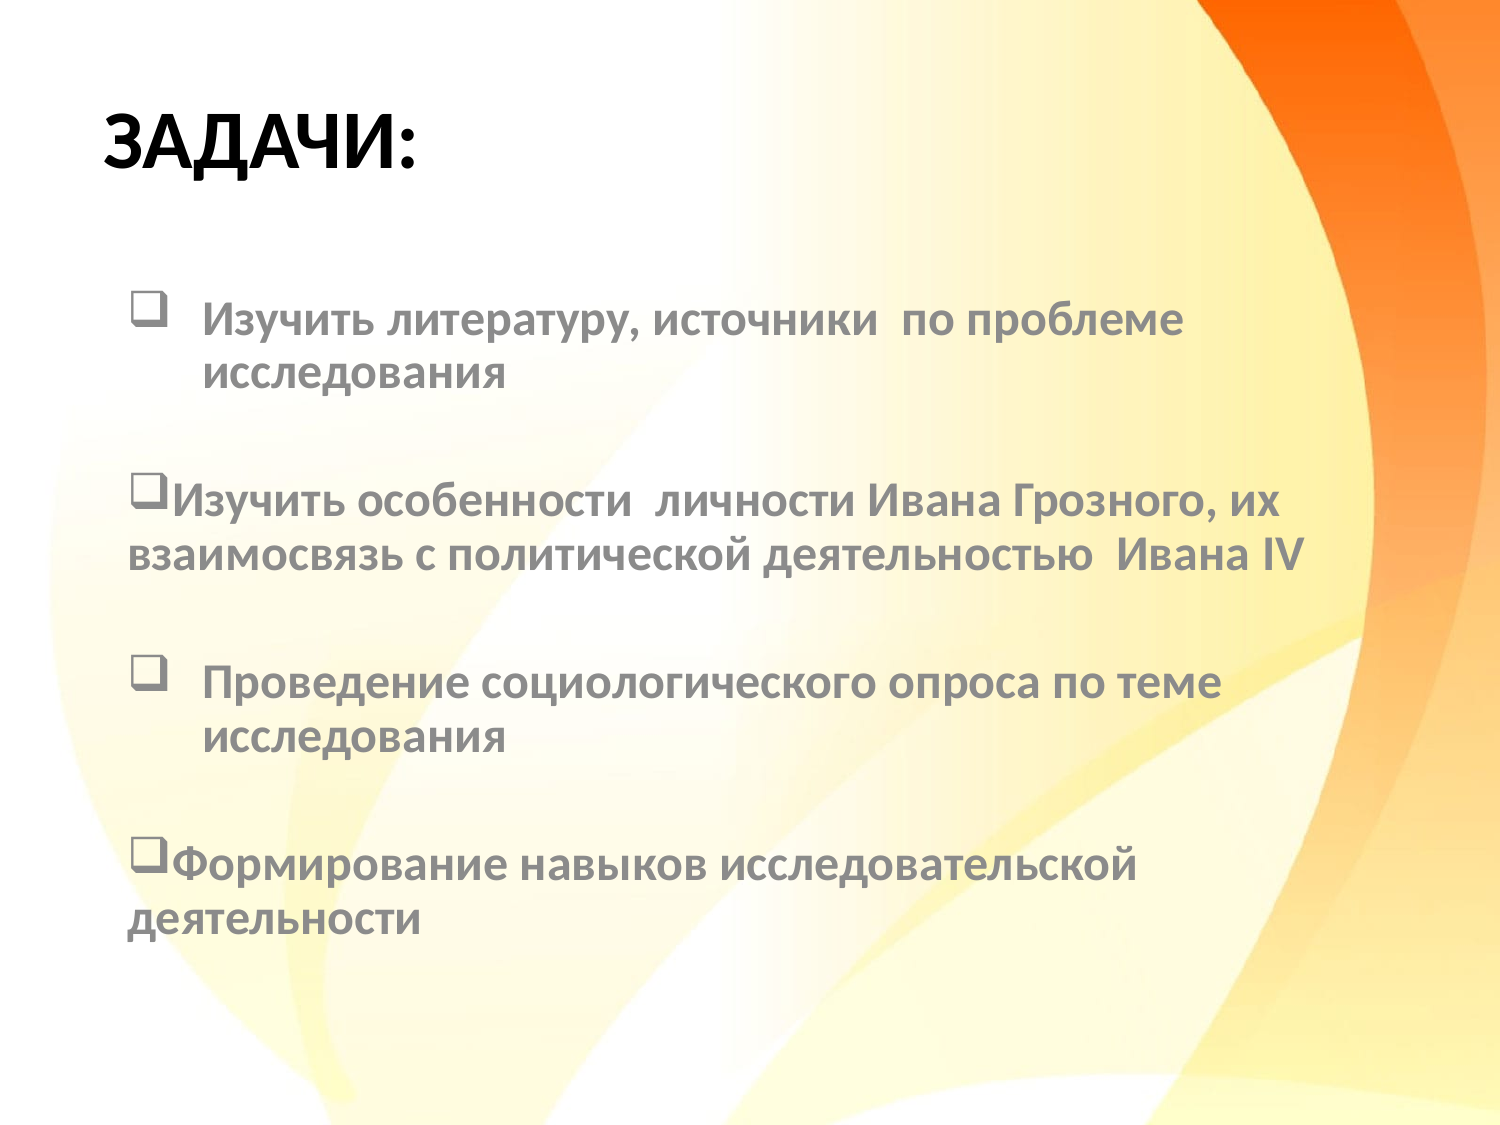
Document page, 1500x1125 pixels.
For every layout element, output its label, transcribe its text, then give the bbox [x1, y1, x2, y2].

picture [0, 0, 1500, 1125]
title Задачи: [88, 78, 1364, 302]
list Изучить литературу, источники по проблеме исследования Изучить особенности личности Ивана Грозного, их взаимосвязь с политической деятельностью Ивана IV Проведение социологического опроса по теме исследования Формирование навыков исследовательской деятельности [112, 184, 1388, 1012]
